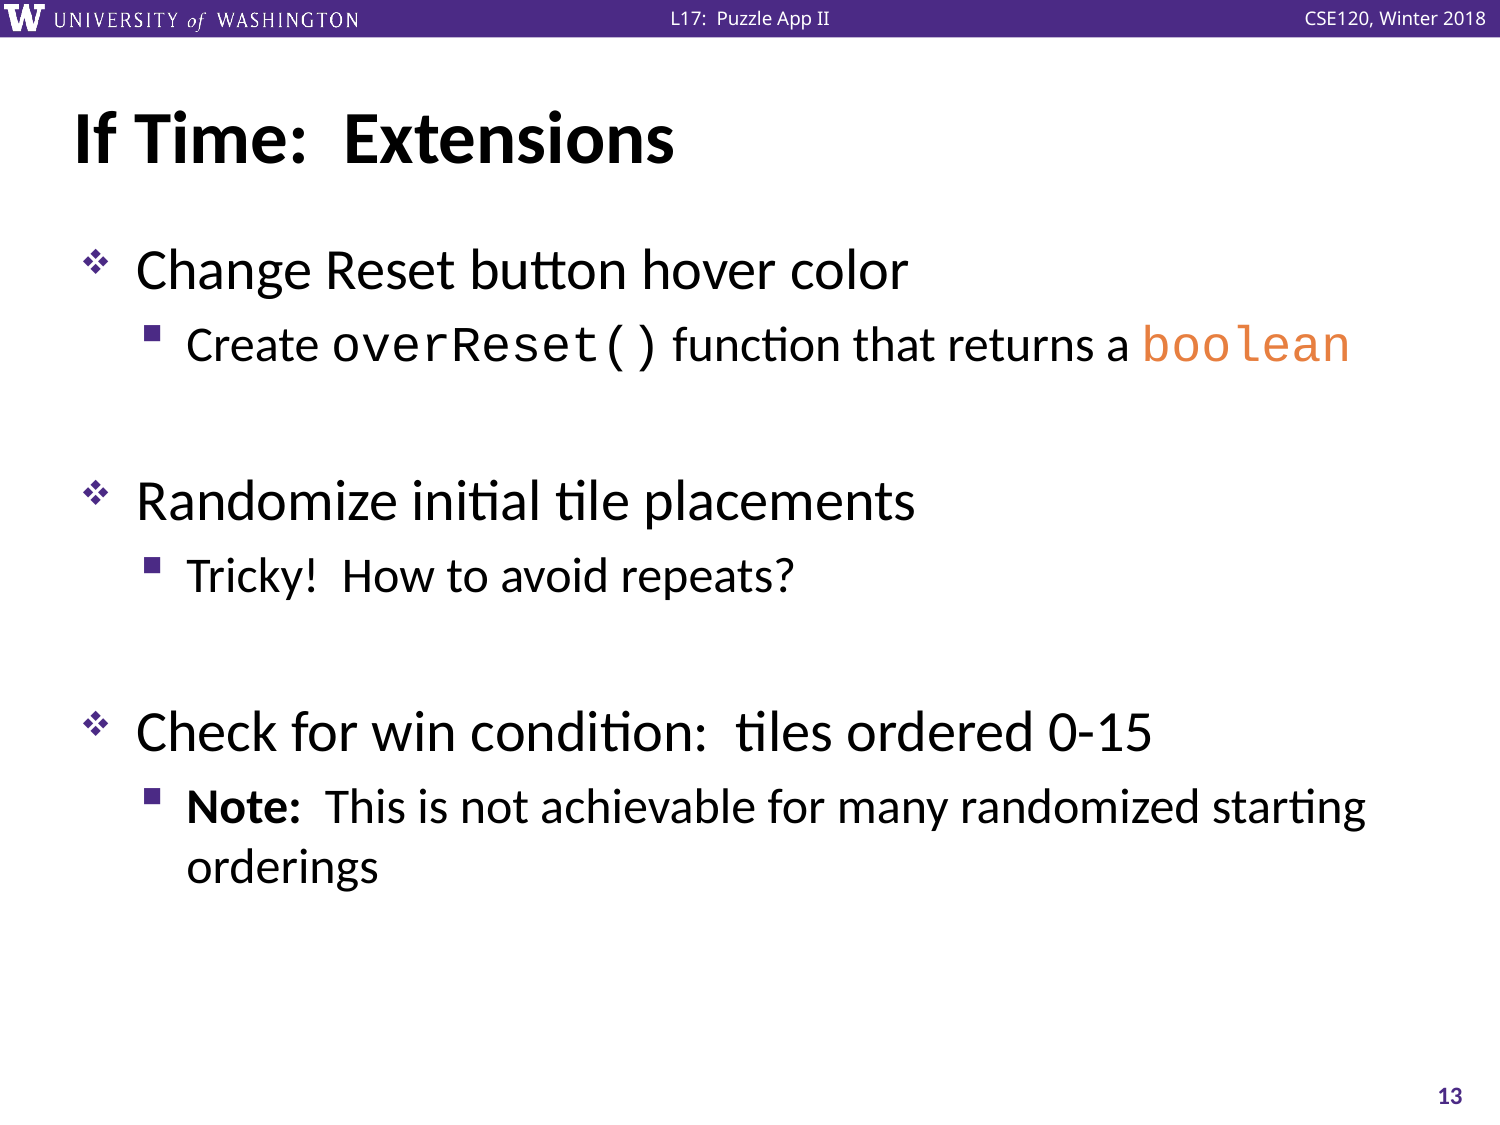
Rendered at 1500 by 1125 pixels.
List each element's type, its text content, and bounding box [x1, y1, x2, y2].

slide_number 13 [1400, 1065, 1500, 1125]
title If Time: Extensions [58, 71, 1438, 197]
picture [4, 4, 358, 32]
list Change Reset button hover color Create overReset() function that returns a boolean Randomize initial tile placements Tricky! How to avoid repeats? Check for win condition: tiles ordered 0-15 Note: This is not achievable for many randomized starting orderings [64, 223, 1438, 1040]
